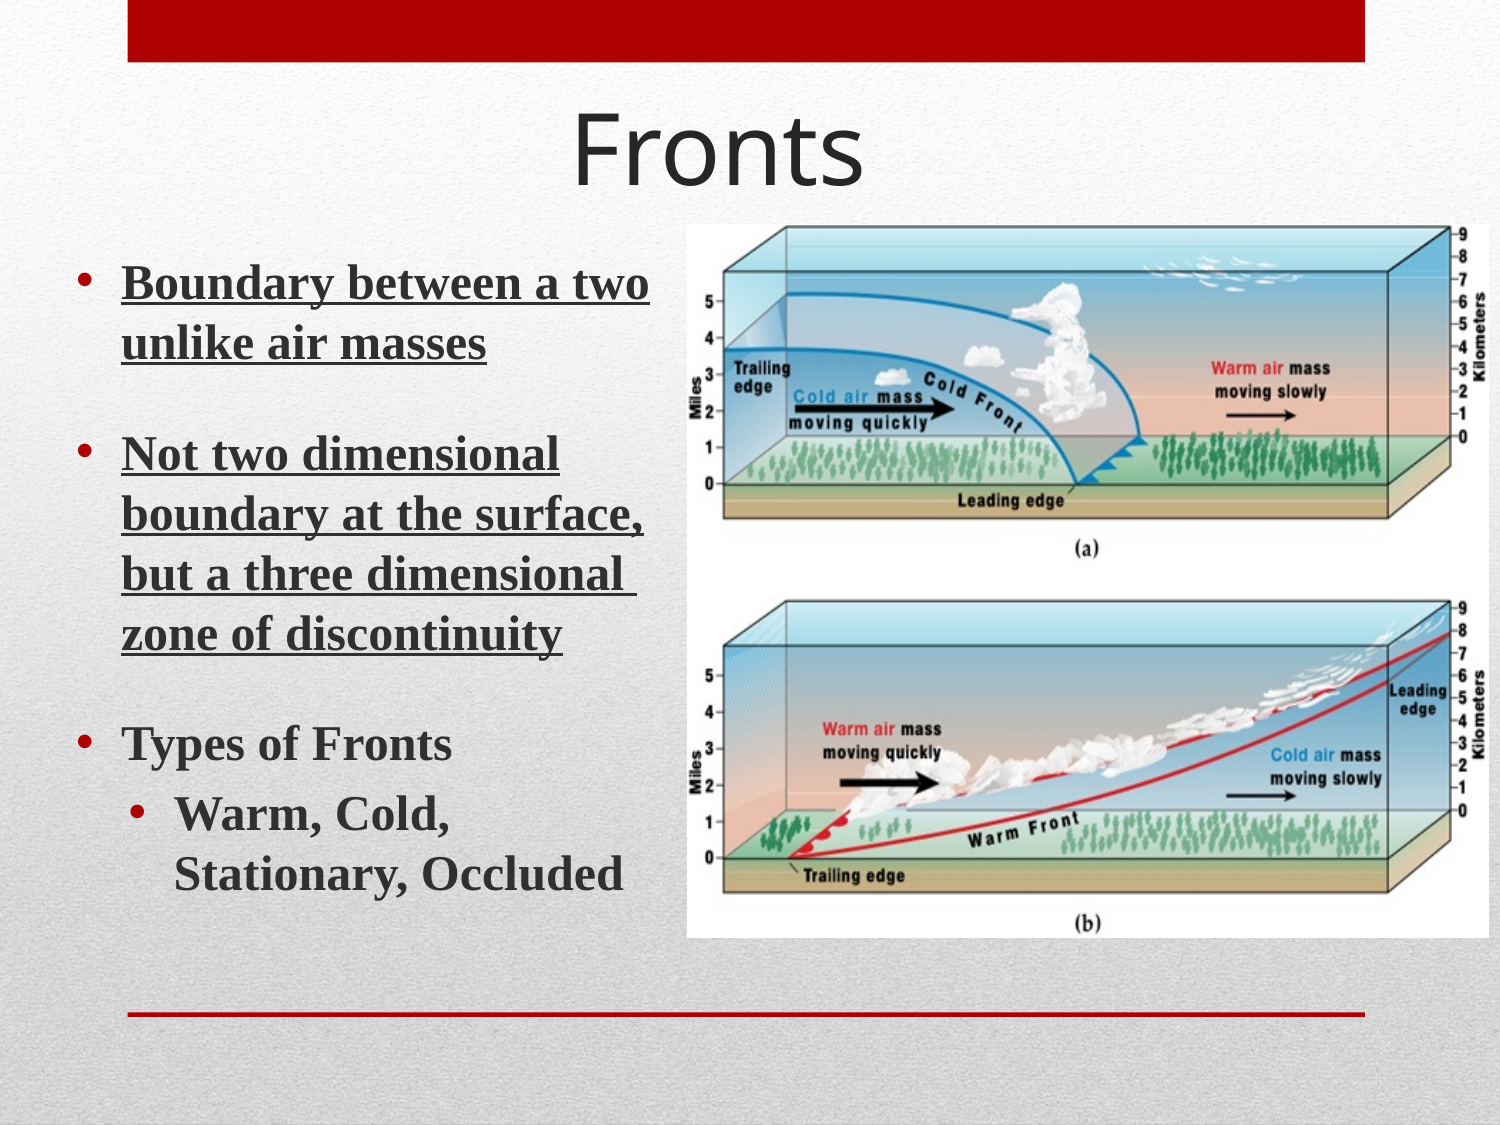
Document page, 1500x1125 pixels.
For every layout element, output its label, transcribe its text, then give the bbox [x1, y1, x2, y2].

title Fronts [162, 50, 1300, 213]
picture [686, 224, 1490, 939]
list Boundary between a two unlike air masses Not two dimensional boundary at the surface, but a three dimensional zone of discontinuity Types of Fronts Warm, Cold, Stationary, Occluded [61, 212, 685, 938]
